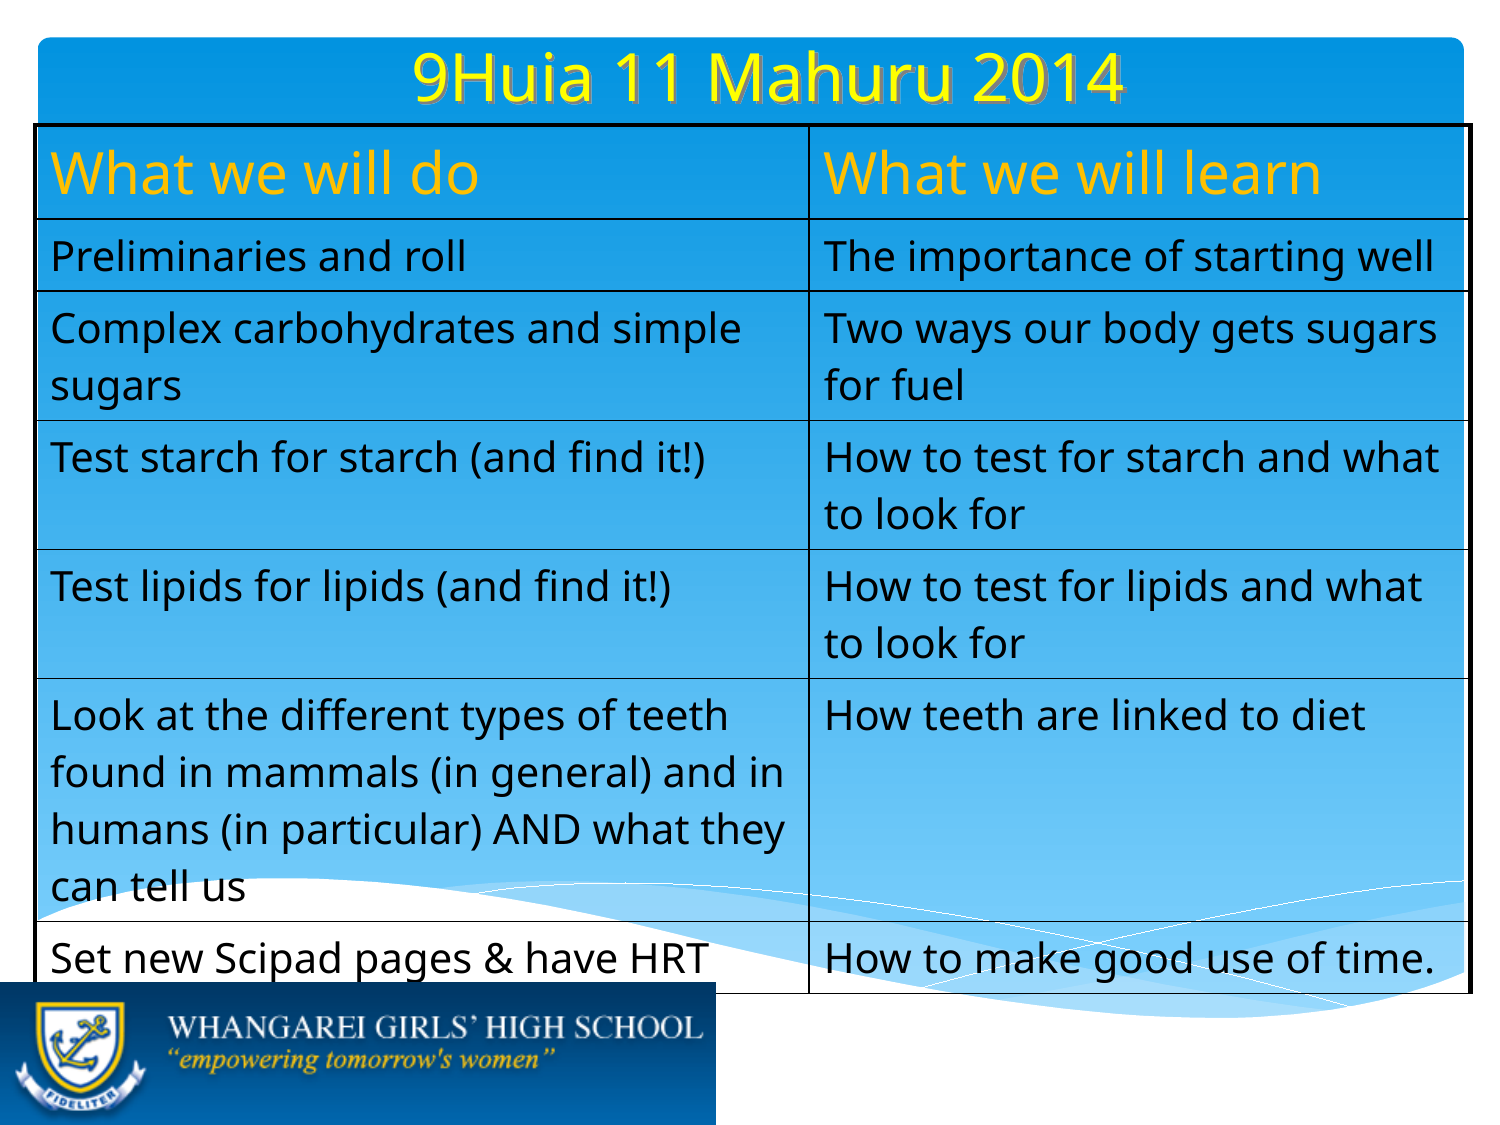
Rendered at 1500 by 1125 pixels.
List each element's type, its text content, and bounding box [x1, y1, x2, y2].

table_cell How to make good use of time. [810, 922, 1468, 993]
table_header What we will do [37, 127, 808, 218]
table_cell Complex carbohydrates and simple sugars [37, 292, 808, 420]
table_cell How teeth are linked to diet [810, 679, 1468, 921]
table_cell Set new Scipad pages & have HRT [37, 922, 808, 993]
table_cell Test starch for starch (and find it!) [37, 421, 808, 549]
table_cell Look at the different types of teeth found in mammals (in general) and in humans (in particular) AND what they can tell us [37, 679, 808, 921]
table_cell Preliminaries and roll [37, 220, 808, 290]
table_cell Two ways our body gets sugars for fuel [810, 292, 1468, 420]
table_header What we will learn [810, 127, 1468, 218]
table_cell How to test for lipids and what to look for [810, 550, 1468, 678]
table_cell The importance of starting well [810, 220, 1468, 290]
table_cell Test lipids for lipids (and find it!) [37, 550, 808, 678]
table_cell How to test for starch and what to look for [810, 421, 1468, 549]
text_box 9Huia 11 Mahuru 2014 [162, 24, 1375, 123]
picture [0, 982, 716, 1125]
